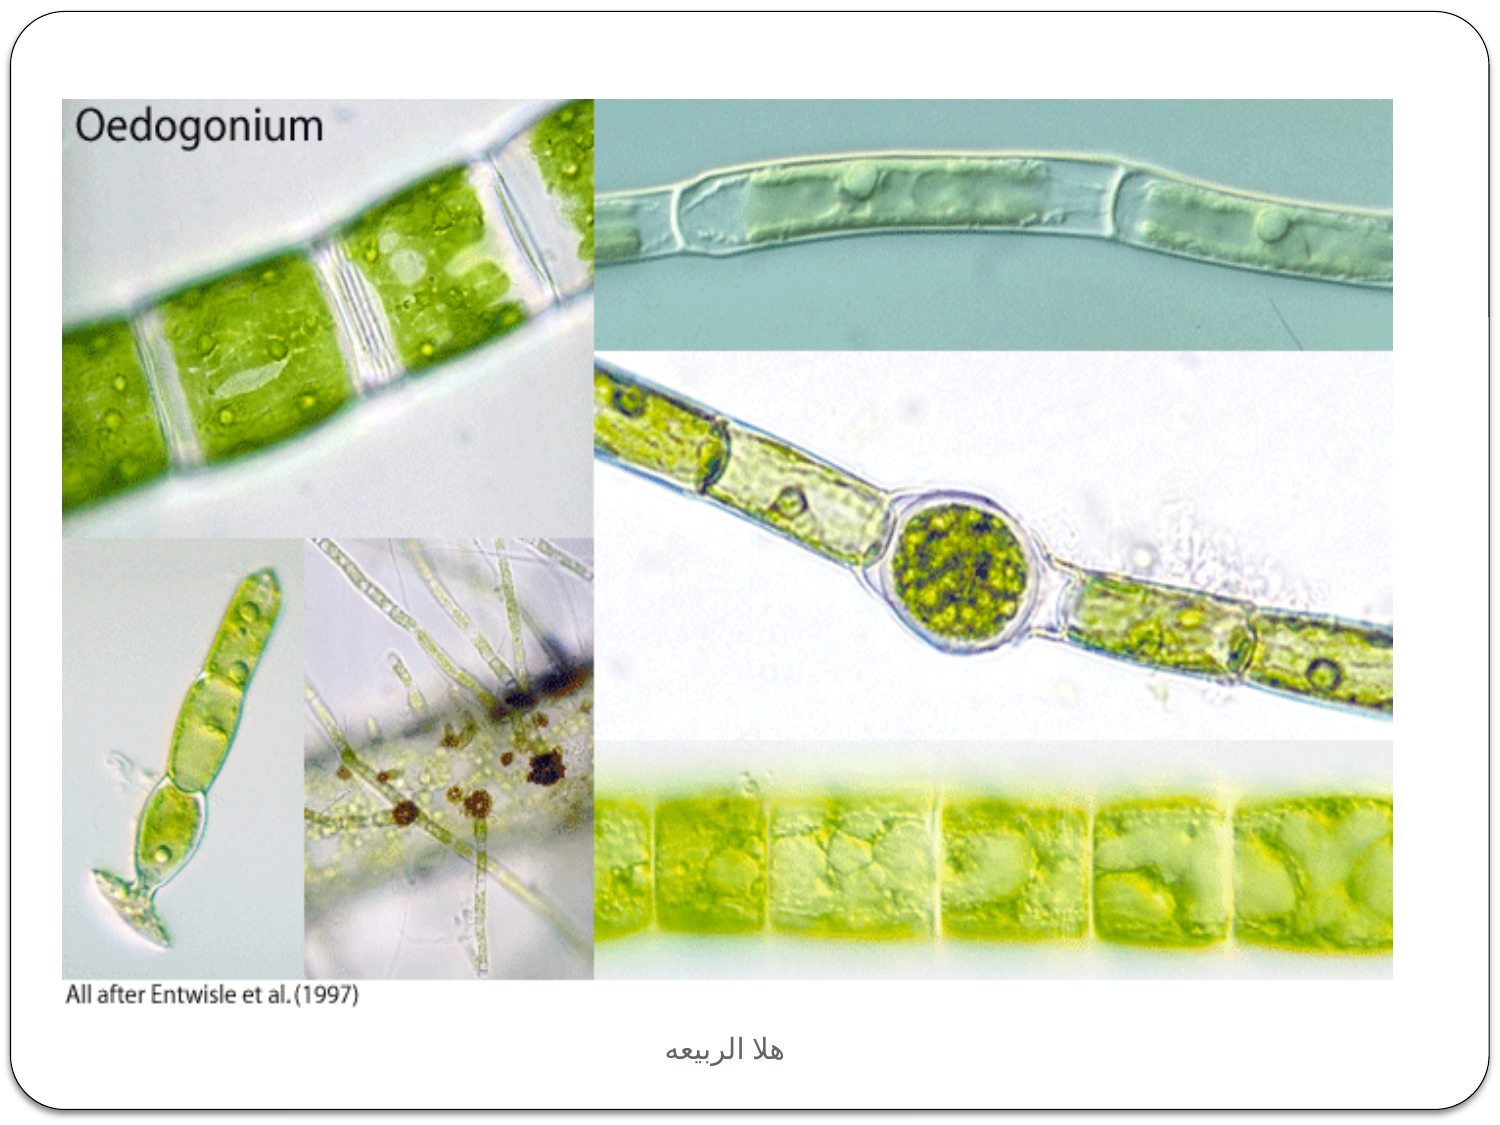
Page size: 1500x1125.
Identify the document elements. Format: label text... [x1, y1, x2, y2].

footer هلا الربيعه [150, 1018, 800, 1088]
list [62, 99, 1393, 1010]
